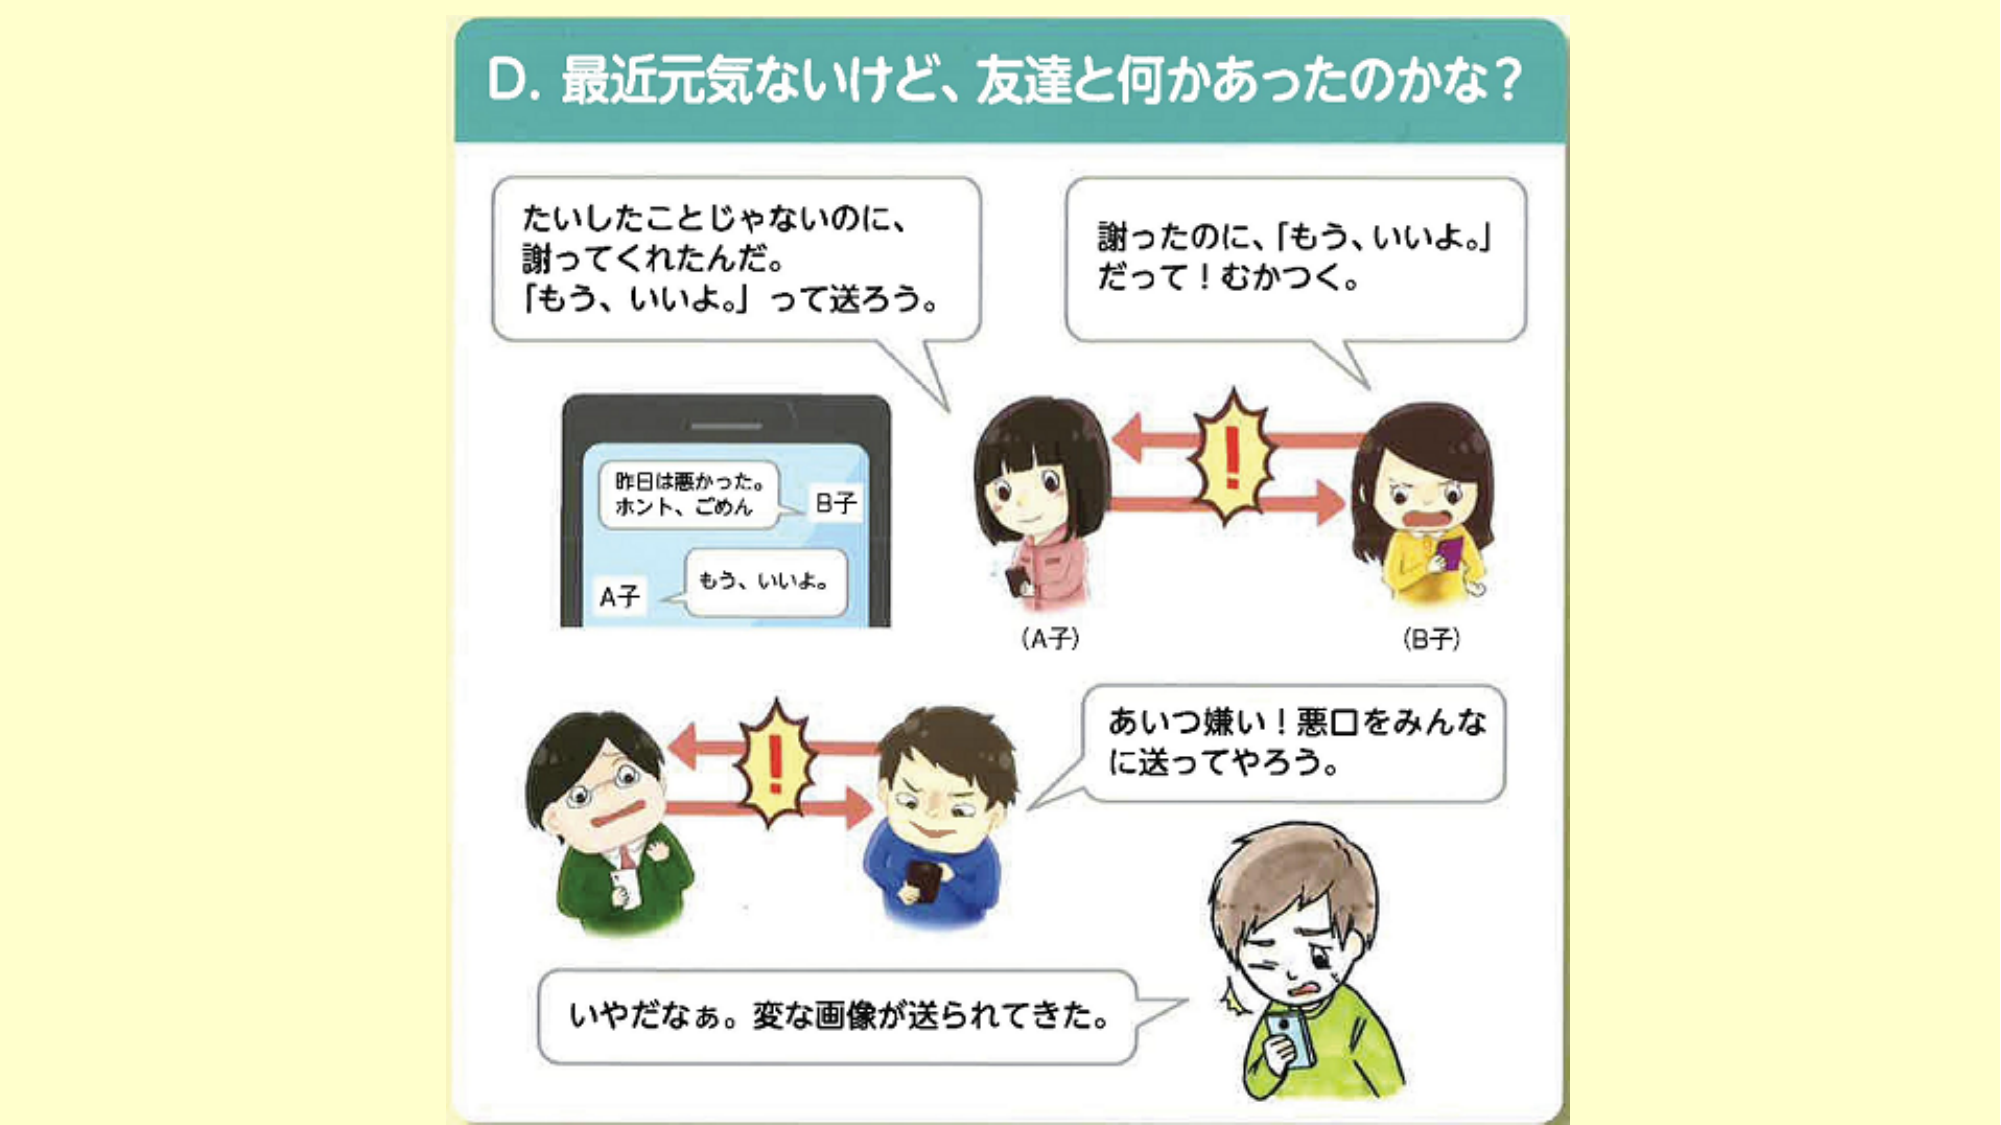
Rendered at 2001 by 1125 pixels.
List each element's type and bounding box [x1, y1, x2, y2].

picture [446, 15, 1570, 1125]
